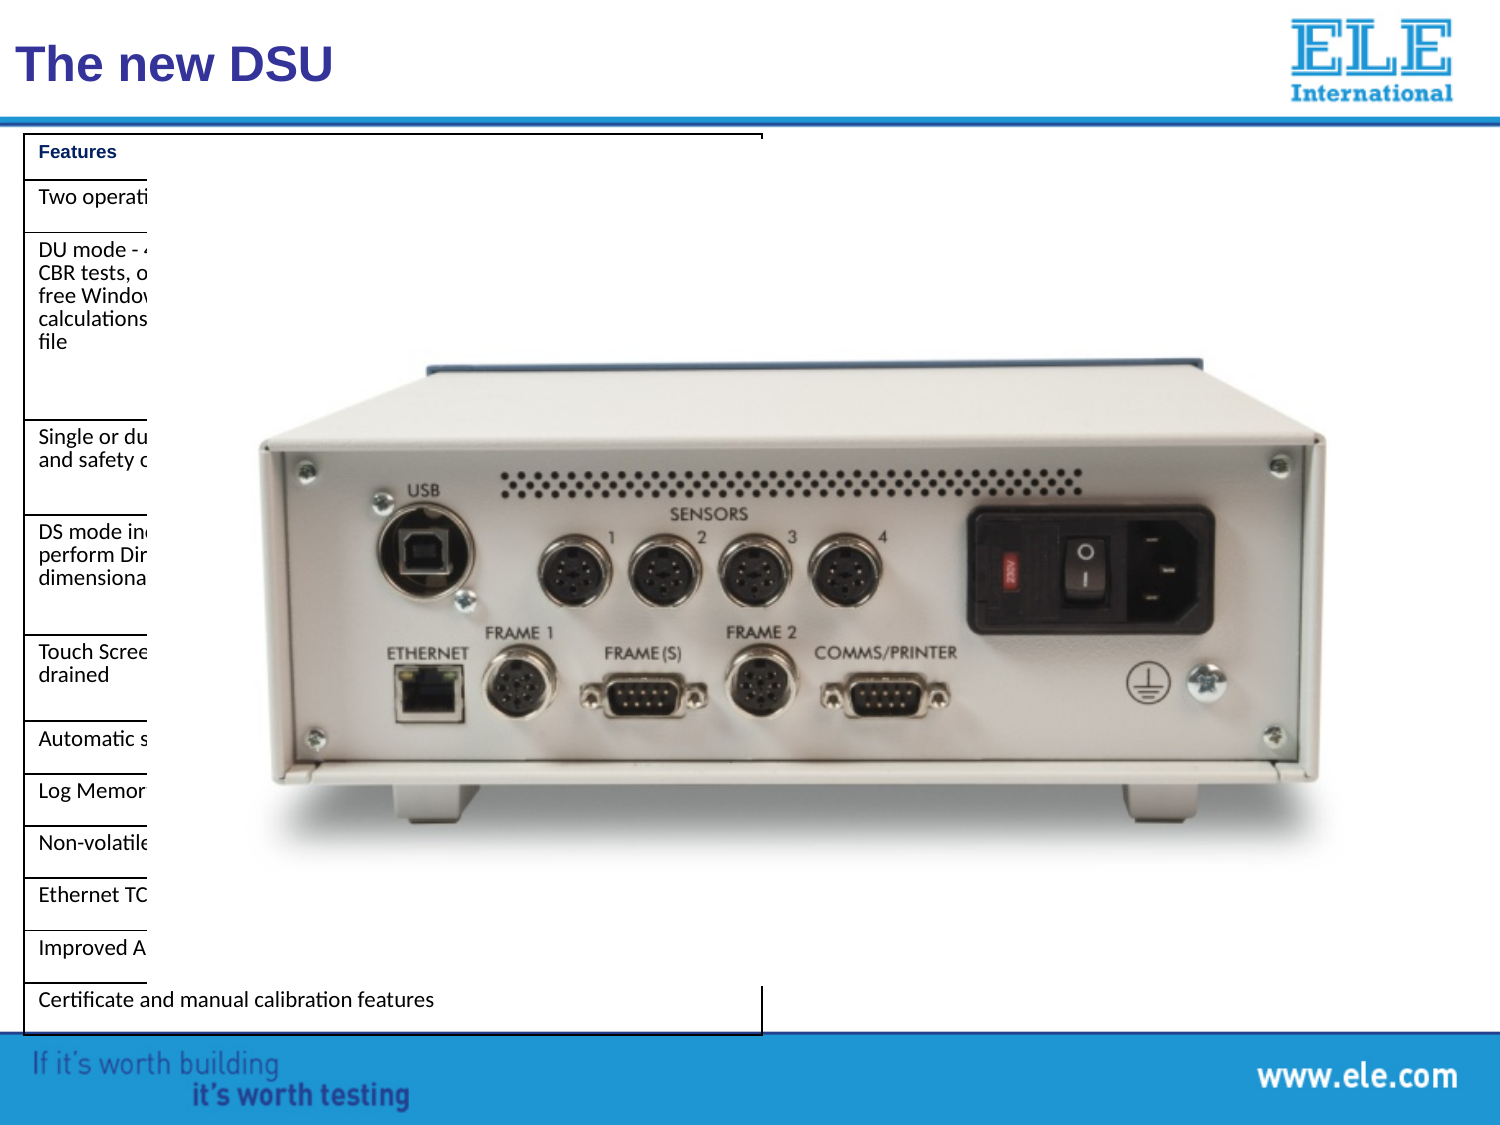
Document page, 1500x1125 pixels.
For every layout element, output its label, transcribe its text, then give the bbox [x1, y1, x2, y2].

table_cell DS mode includes the use of the ELE DS7 geotechnical software suite to perform Direct and Residual Shear, 2 UU , 2 CBR and up to 4 one dimensional consolidation tests with full reporting and analysis [25, 516, 142, 634]
picture [0, 0, 1500, 1125]
table_header Features [25, 135, 761, 179]
table_cell Certificate and manual calibration features [25, 984, 761, 1034]
table_cell Log Memory of 2 Gigabytes [25, 775, 142, 825]
table_cell Automatic single and dual frame control (with Multiplex 50 frame) [25, 722, 142, 773]
table_cell Ethernet TCPIP link and serial comms support [25, 879, 142, 930]
table_cell Two operating modes. DS mode and DU mode [25, 181, 142, 232]
title The new DSU [0, 23, 1276, 99]
table_cell Touch Screen data entry for standalone operation, Marshall/CBR/Quick un-drained [25, 636, 142, 720]
table_cell DU mode - 4 channel unit will be capable of performing two Marshall or CBR tests, or one Marshall and one CBR on a standalone mode . A license free Windows application that will show real time graphical data, test calculations for CBR, Marshall and Unconfined Compression. Out put to CVS file [25, 233, 142, 419]
table_cell Non-volatile memory [25, 827, 142, 877]
table_cell Single or dual frame control in DU mode. Multiplex will support start/stop and safety override. Safety override supported in the CBR Test 50 [25, 421, 142, 514]
table_cell Improved ADC performance [25, 931, 142, 982]
